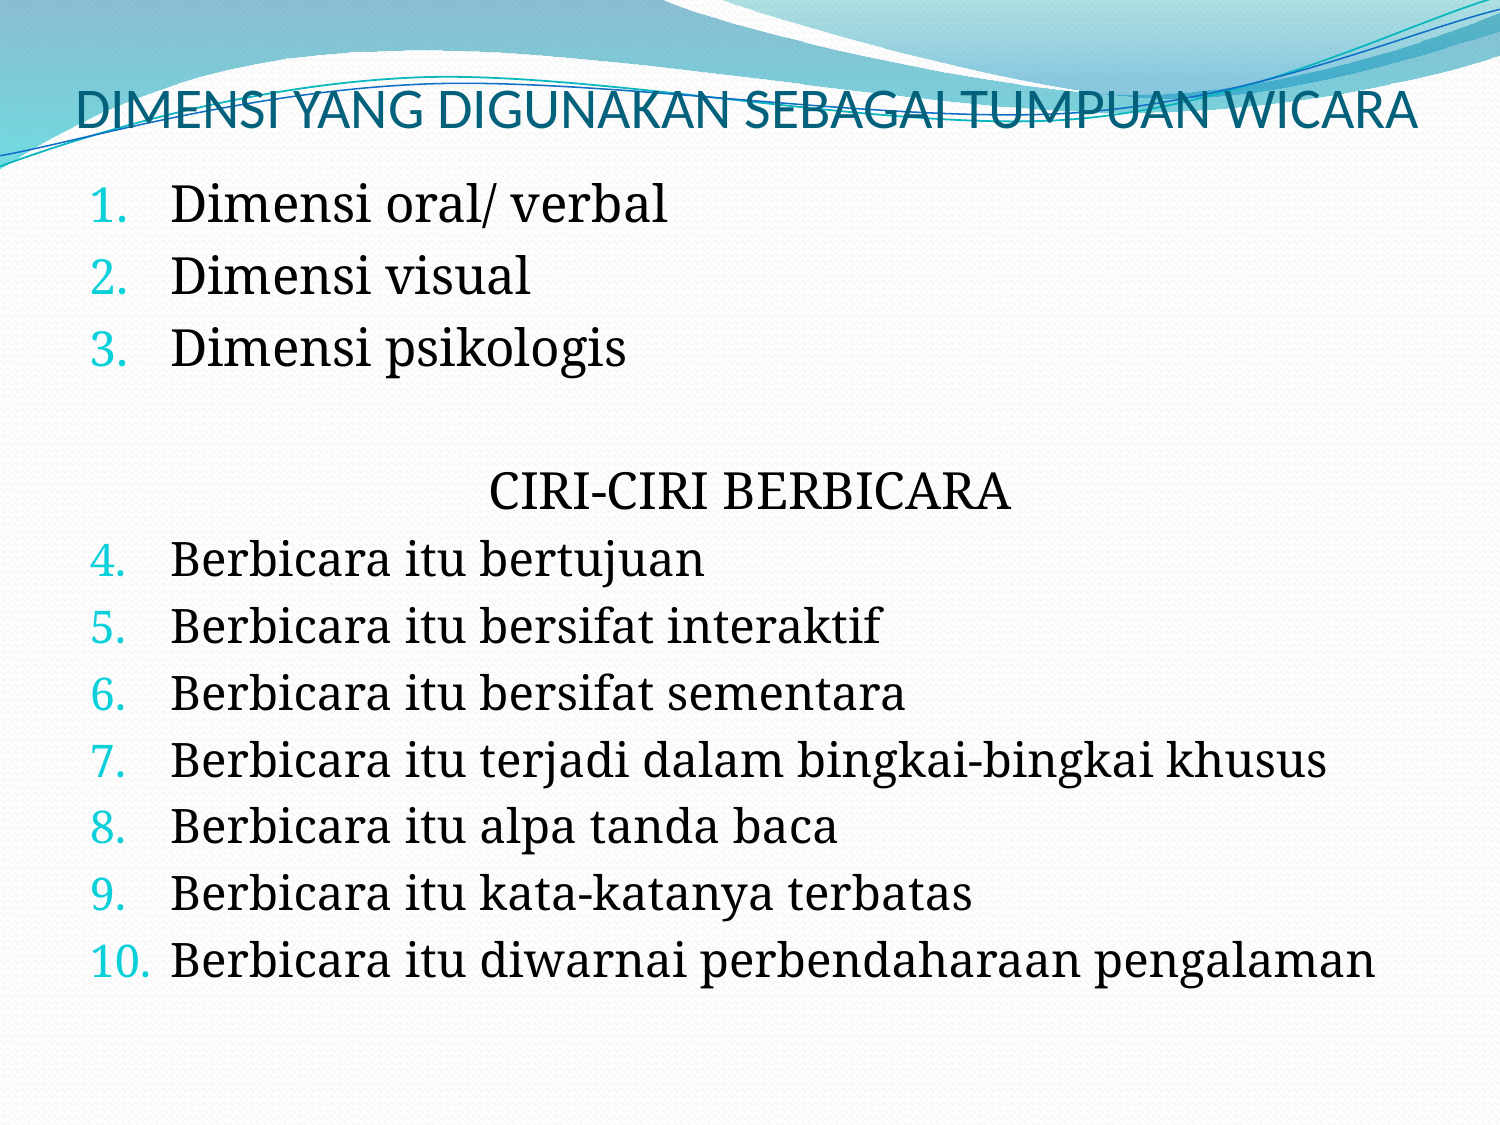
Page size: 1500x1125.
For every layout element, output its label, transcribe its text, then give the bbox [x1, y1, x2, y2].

list Dimensi oral/ verbal Dimensi visual Dimensi psikologis CIRI-CIRI BERBICARA Berbicara itu bertujuan Berbicara itu bersifat interaktif Berbicara itu bersifat sementara Berbicara itu terjadi dalam bingkai-bingkai khusus Berbicara itu alpa tanda baca Berbicara itu kata-katanya terbatas Berbicara itu diwarnai perbendaharaan pengalaman [75, 164, 1425, 1005]
title DIMENSI YANG DIGUNAKAN SEBAGAI TUMPUAN WICARA [75, 45, 1425, 141]
